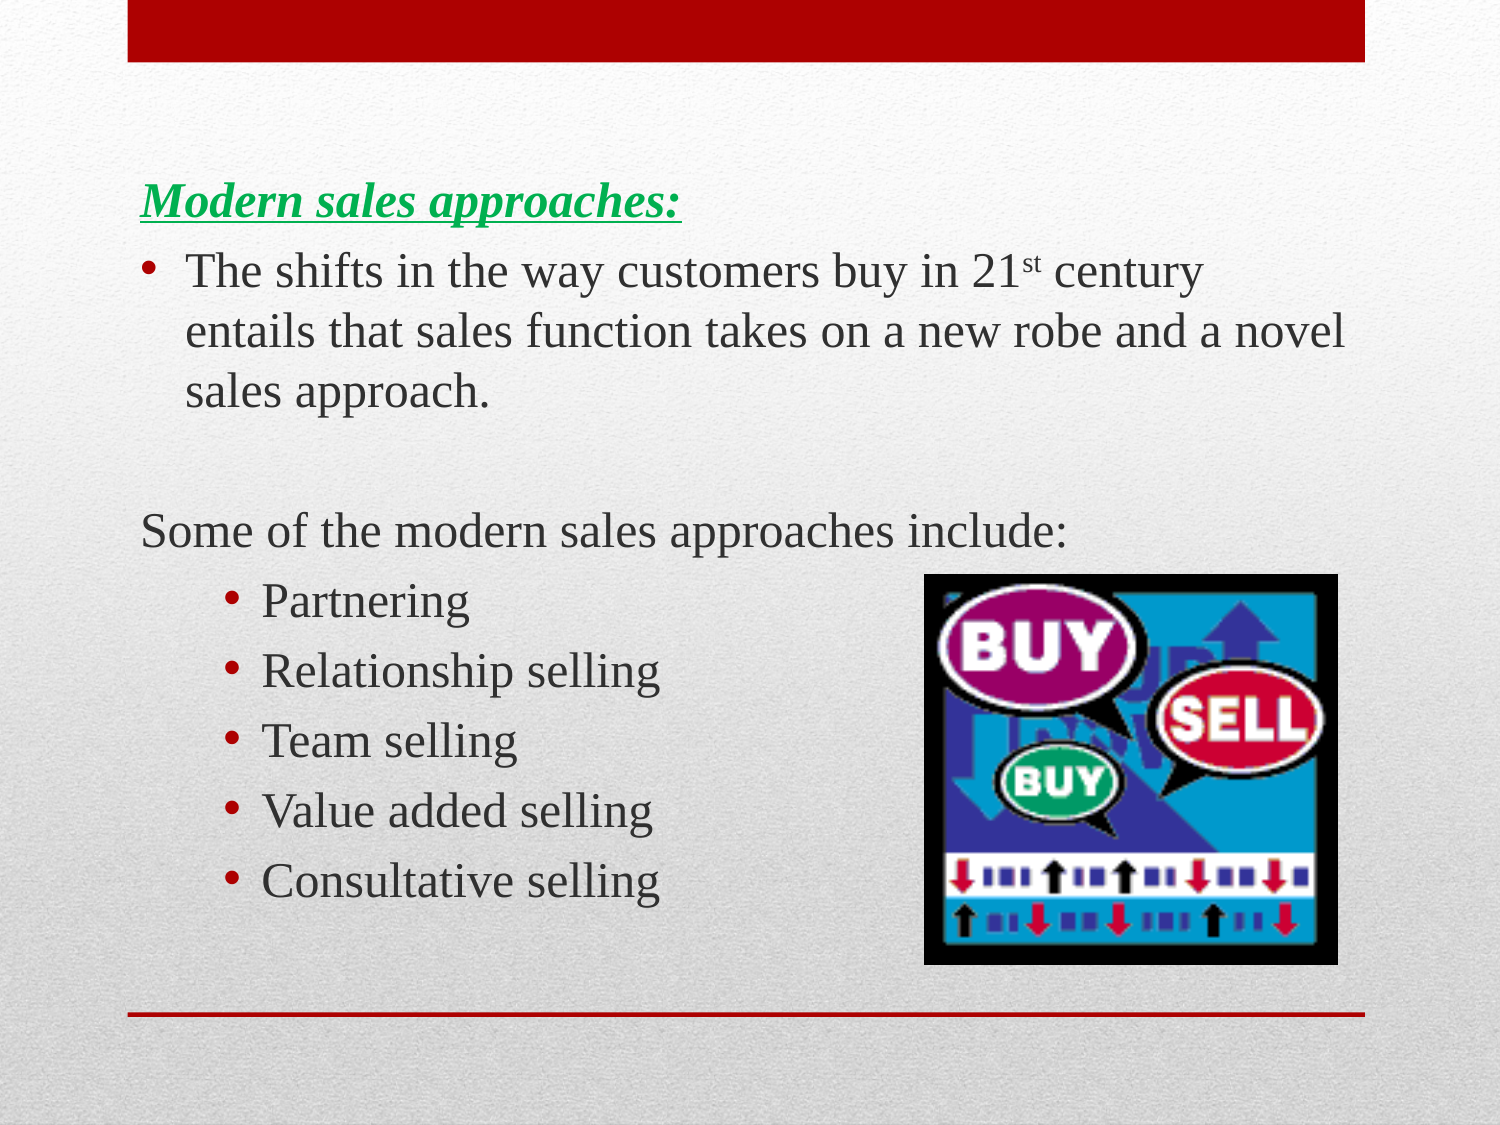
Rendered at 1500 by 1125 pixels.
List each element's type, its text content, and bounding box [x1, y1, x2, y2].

list Modern sales approaches: The shifts in the way customers buy in 21st century entails that sales function takes on a new robe and a novel sales approach. Some of the modern sales approaches include: Partnering Relationship selling Team selling Value added selling Consultative selling [125, 112, 1363, 963]
picture [924, 574, 1339, 965]
